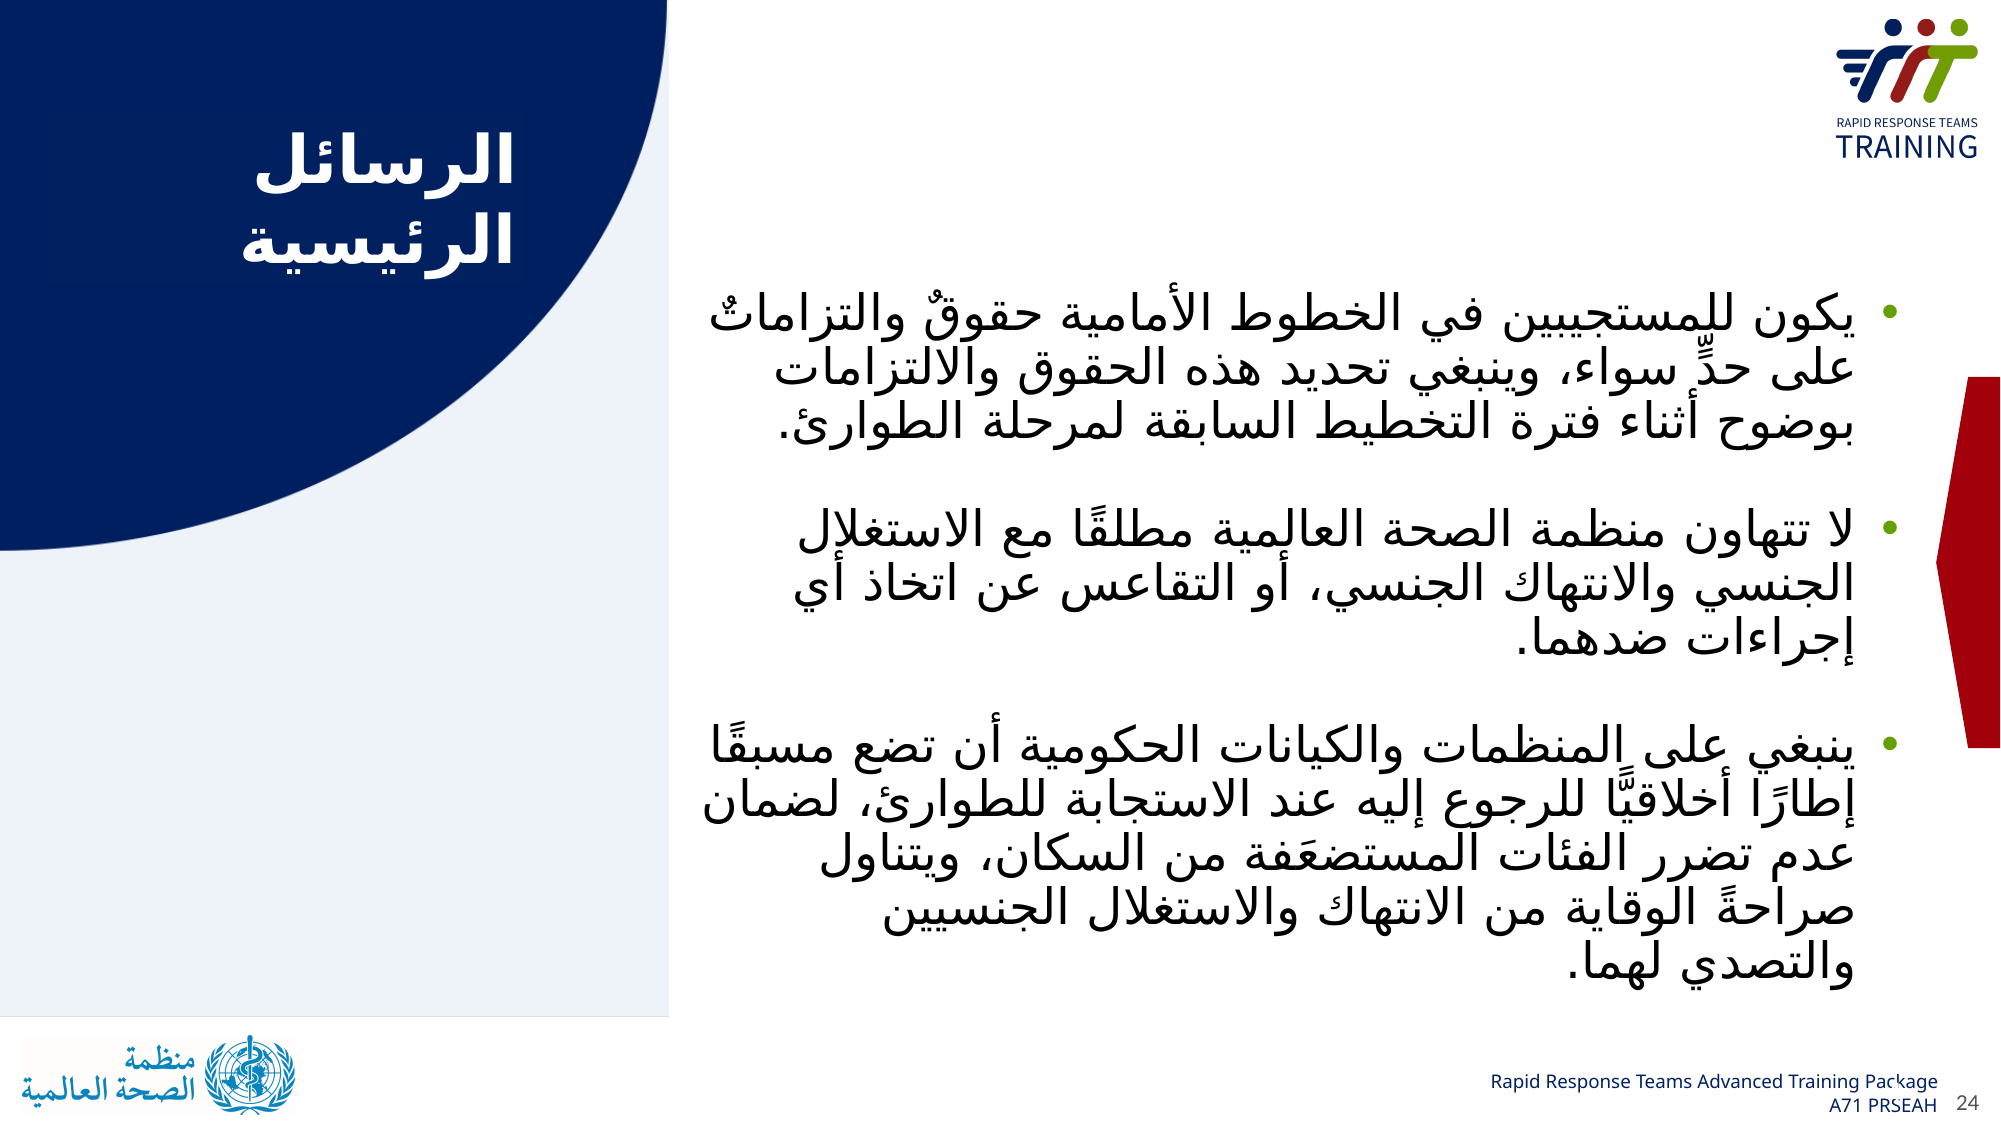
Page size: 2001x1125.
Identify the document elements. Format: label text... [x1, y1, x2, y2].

picture [1835, 19, 1978, 167]
picture [0, 0, 669, 1018]
list يكون للمستجيبين في الخطوط الأمامية حقوقٌ والتزاماتٌ على حدٍّ سواء، وينبغي تحديد هذه الحقوق والالتزامات بوضوح أثناء فترة التخطيط السابقة لمرحلة الطوارئ. لا تتهاون منظمة الصحة العالمية مطلقًا مع الاستغلال الجنسي والانتهاك الجنسي، أو التقاعس عن اتخاذ أي إجراءات ضدهما. ينبغي على المنظمات والكيانات الحكومية أن تضع مسبقًا إطارًا أخلاقيًّا للرجوع إليه عند الاستجابة للطوارئ، لضمان عدم تضرر الفئات المستضعَفة من السكان، ويتناول صراحةً الوقاية من الانتهاك والاستغلال الجنسيين والتصدي لهما. [681, 279, 1907, 863]
slide_number 24 [1882, 1037, 1930, 1092]
picture [22, 1035, 295, 1115]
picture [252, 1050, 258, 1059]
text_box الرسائل الرئيسية [46, 109, 525, 285]
